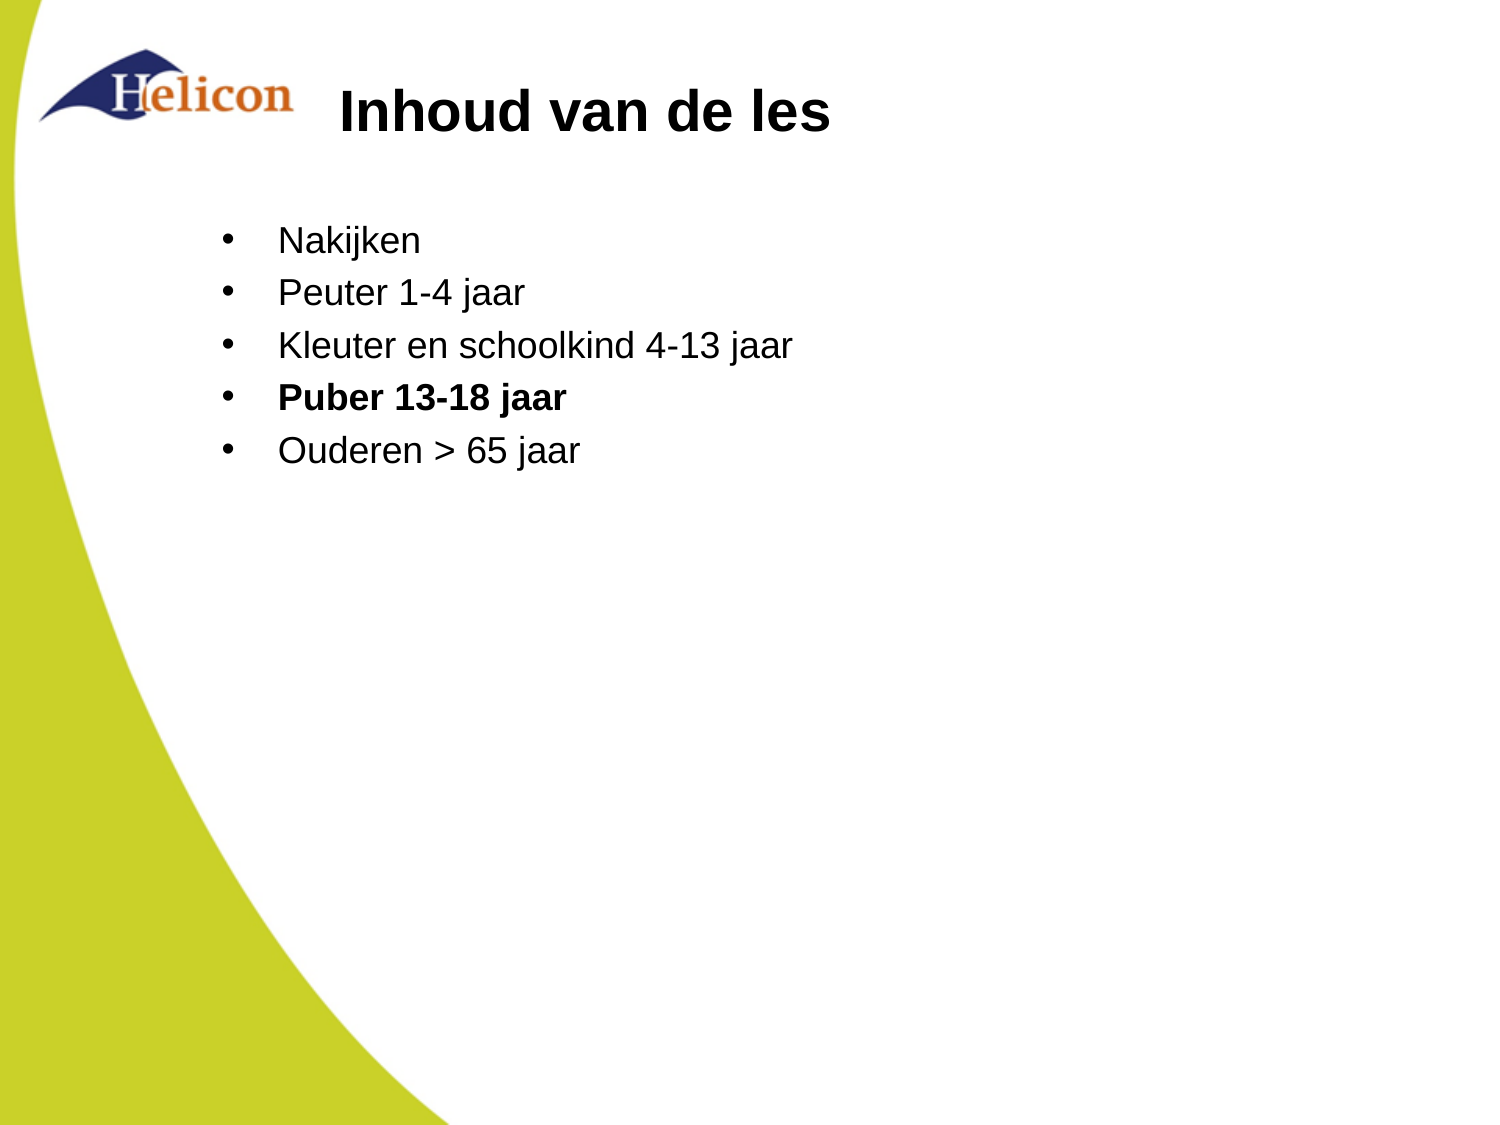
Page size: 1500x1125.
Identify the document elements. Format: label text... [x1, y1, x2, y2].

picture [0, 0, 1500, 1125]
list Nakijken Peuter 1-4 jaar Kleuter en schoolkind 4-13 jaar Puber 13-18 jaar Ouderen > 65 jaar [206, 208, 1296, 776]
title Inhoud van de les [324, 54, 1415, 161]
